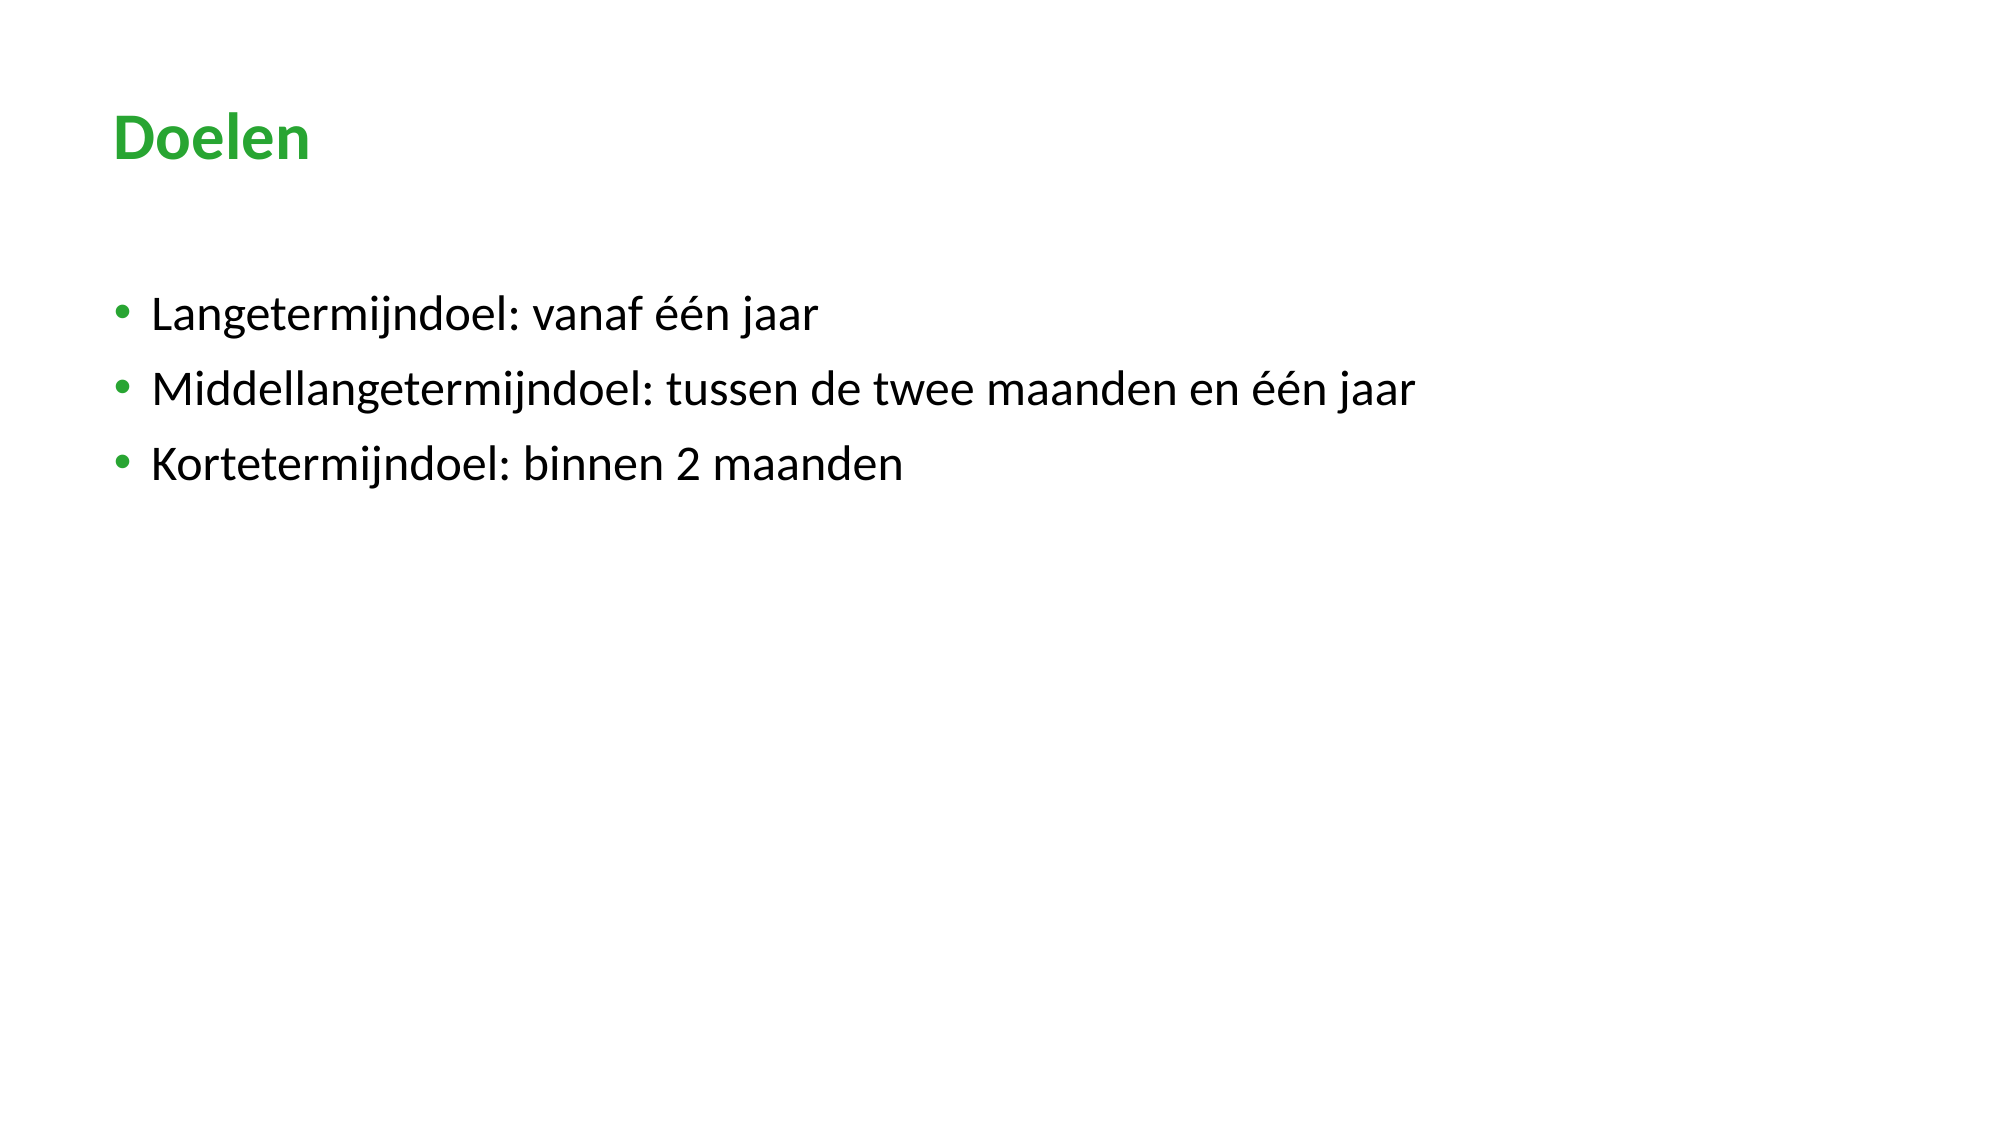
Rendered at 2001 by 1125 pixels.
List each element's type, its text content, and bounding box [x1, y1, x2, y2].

text_box Doelen Langetermijndoel: vanaf één jaar Middellangetermijndoel: tussen de twee maanden en één jaar Kortetermijndoel: binnen 2 maanden [114, 101, 1949, 696]
